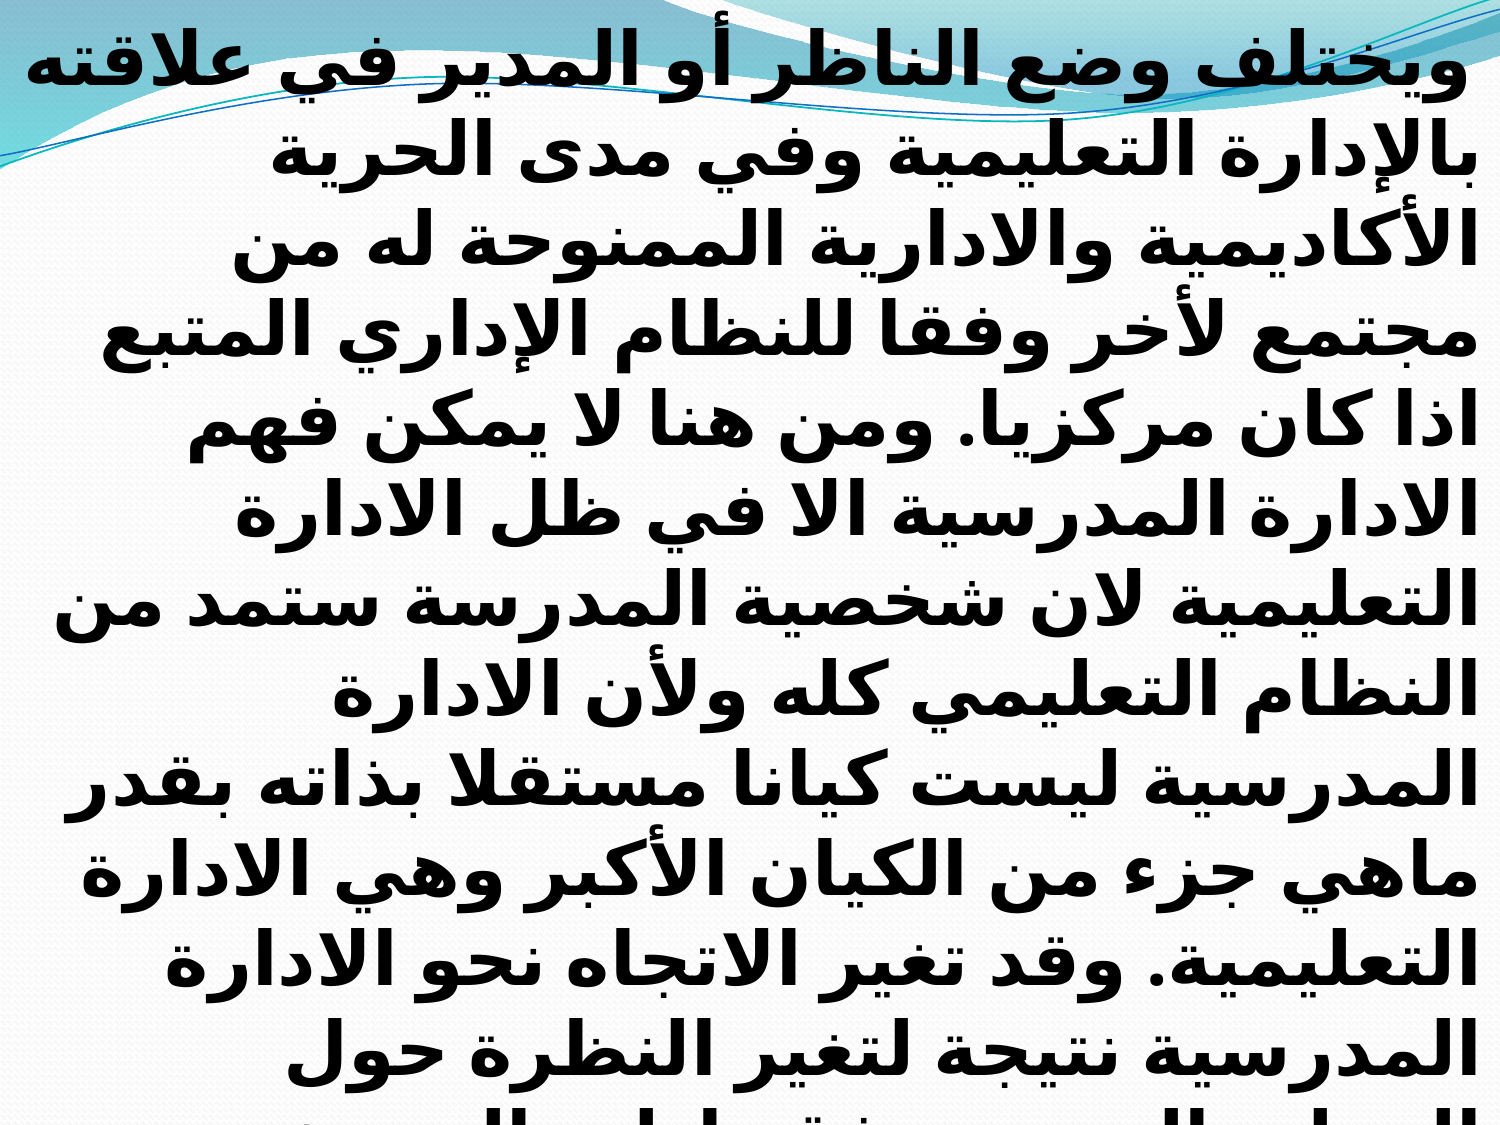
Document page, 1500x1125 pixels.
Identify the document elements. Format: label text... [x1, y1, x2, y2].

text_box ويختلف وضع الناظر أو المدير في علاقته بالإدارة التعليمية وفي مدى الحرية الأكاديمية والادارية الممنوحة له من مجتمع لأخر وفقا للنظام الإداري المتبع اذا كان مركزيا. ومن هنا لا يمكن فهم الادارة المدرسية الا في ظل الادارة التعليمية لان شخصية المدرسة ستمد من النظام التعليمي كله ولأن الادارة المدرسية ليست كيانا مستقلا بذاته بقدر ماهي جزء من الكيان الأكبر وهي الادارة التعليمية. وقد تغير الاتجاه نحو الادارة المدرسية نتيجة لتغير النظرة حول العملية التربوية. فقد ادلت البحوث النفسية والتربوية الحديثة اهمية الطفل كفرد، وأهمية الفروق الفردية، ووضحت أن العملية التربوية عملية نمو في شخصية الطفل في جميع نواحيها [0, 2, 1498, 1125]
